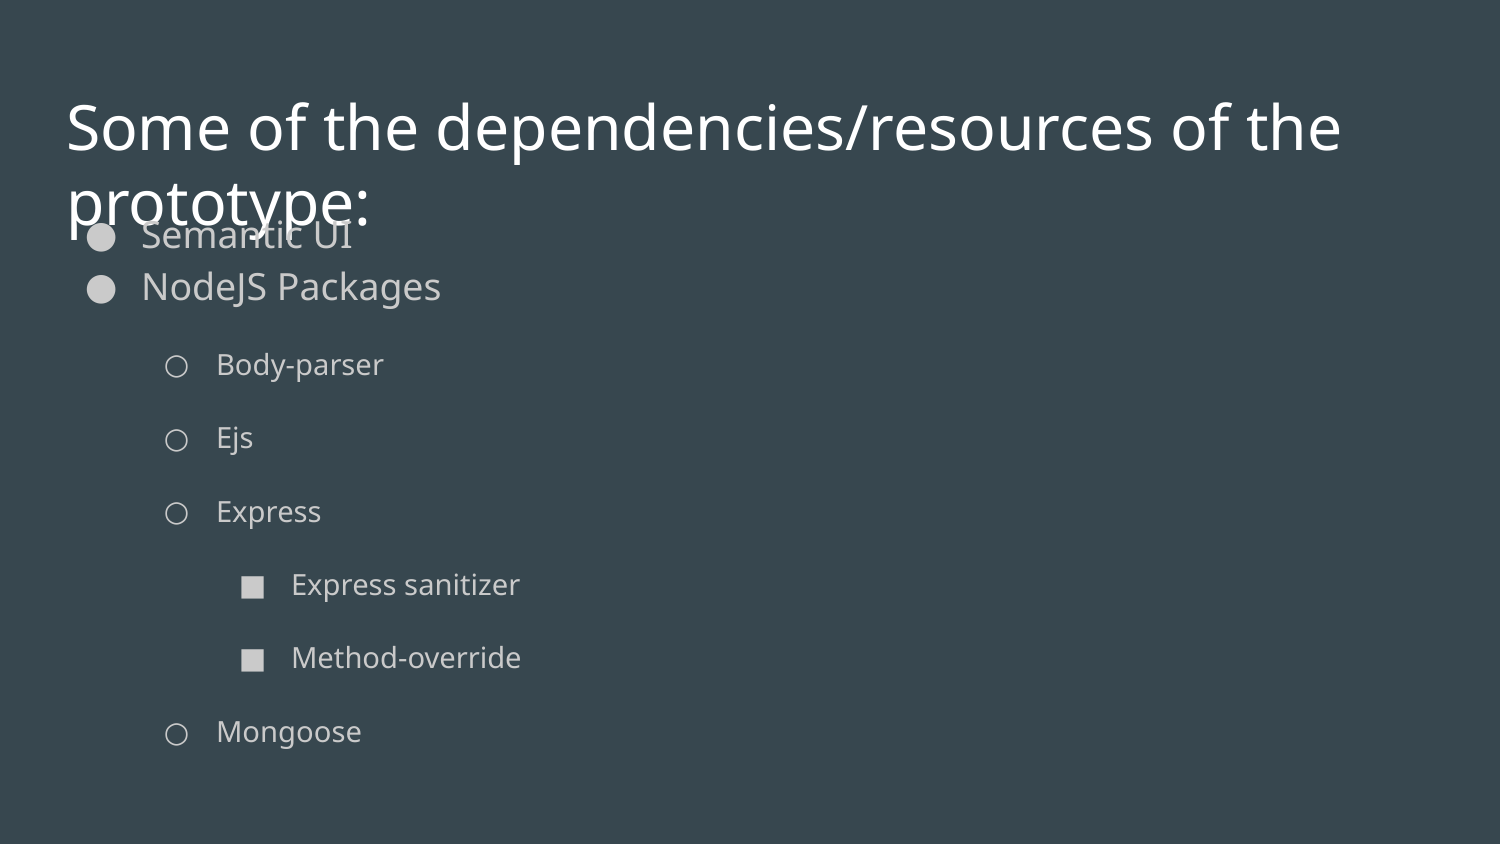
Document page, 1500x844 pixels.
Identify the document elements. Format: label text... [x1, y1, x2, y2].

title Some of the dependencies/resources of the prototype: [51, 72, 1449, 167]
list Semantic UI NodeJS Packages Body-parser Ejs Express Express sanitizer Method-override Mongoose [51, 189, 1449, 750]
